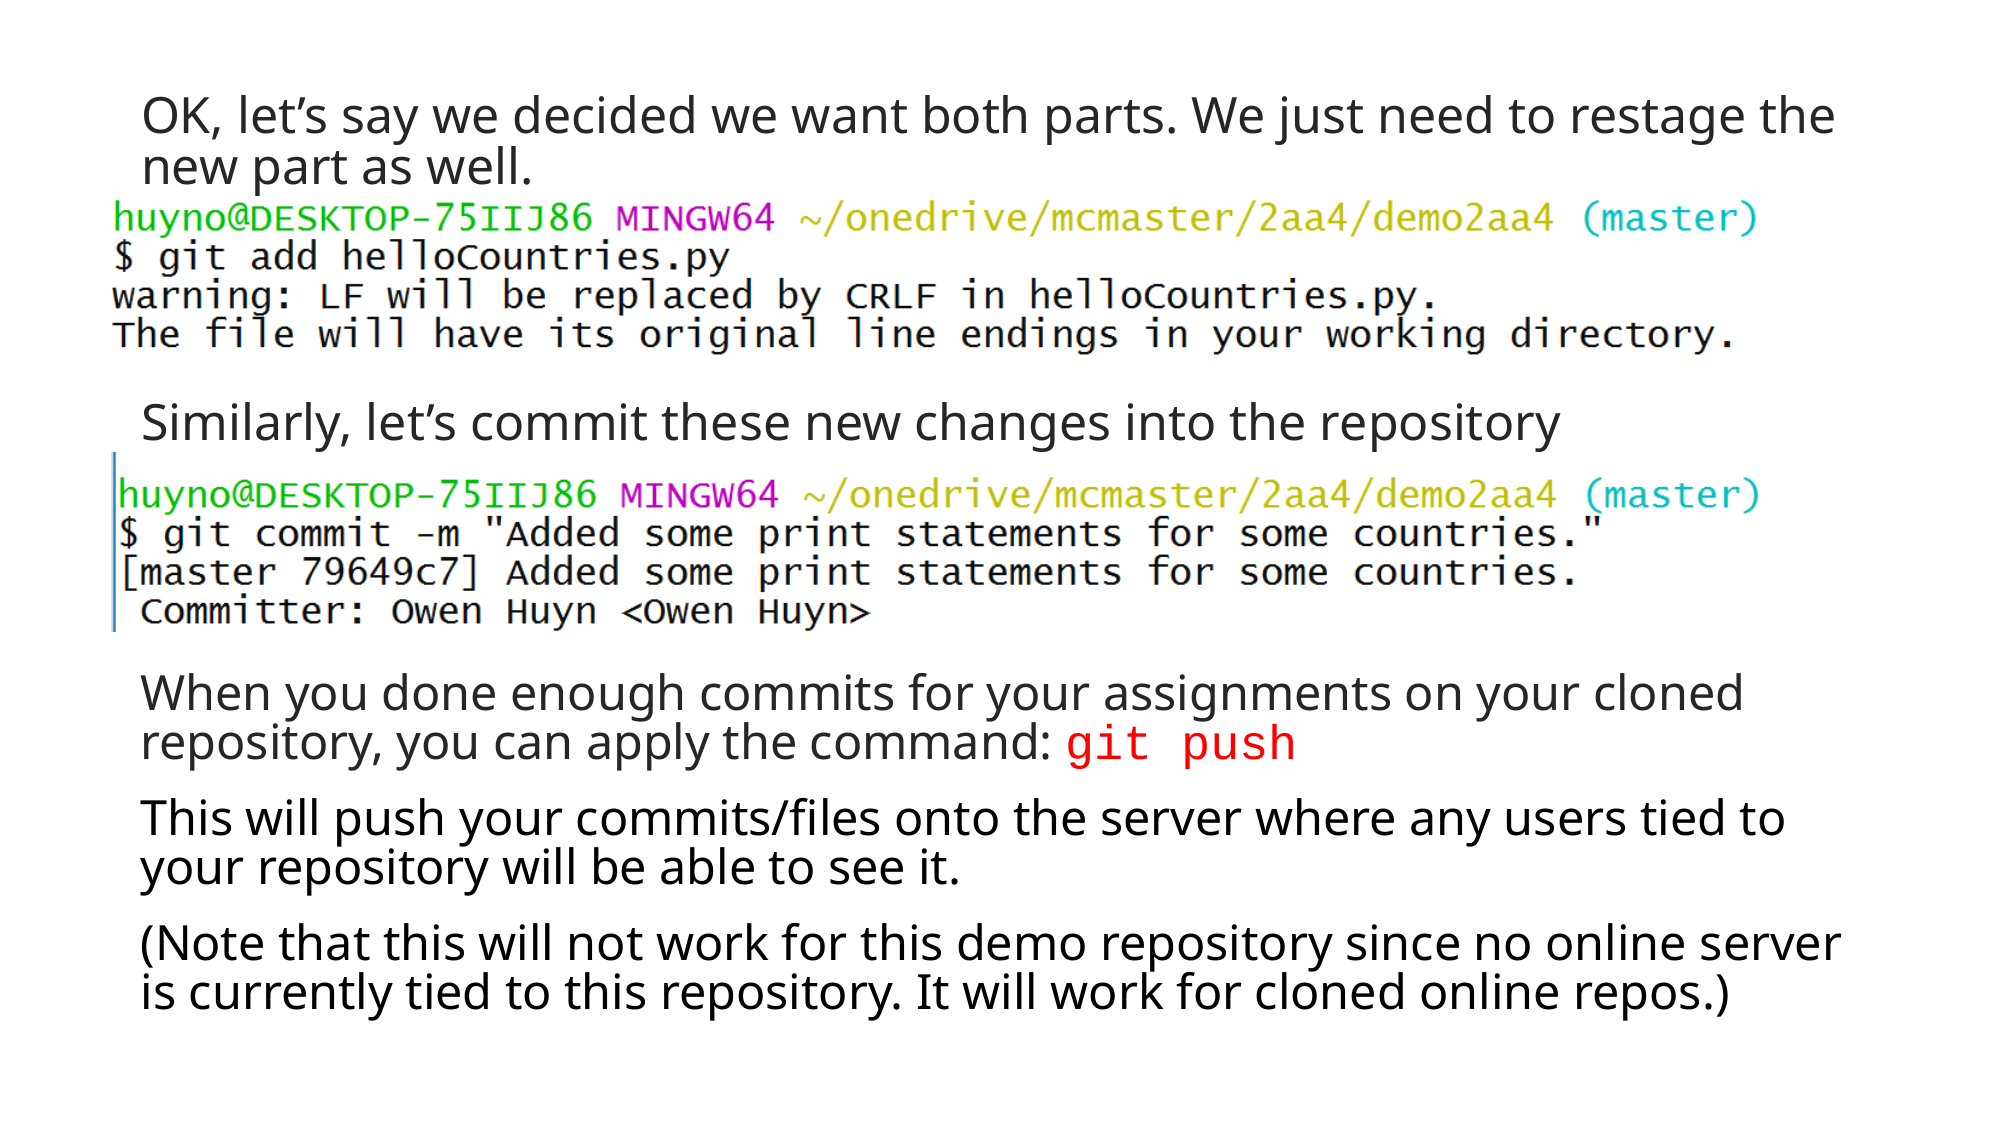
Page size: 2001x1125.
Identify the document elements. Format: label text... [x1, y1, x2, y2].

picture [110, 452, 1811, 632]
text_box When you done enough commits for your assignments on your cloned repository, you can apply the command: git push This will push your commits/files onto the server where any users tied to your repository will be able to see it. (Note that this will not work for this demo repository since no online server is currently tied to this repository. It will work for cloned online repos.) [111, 663, 1876, 1072]
picture [110, 187, 1776, 363]
text_box OK, let’s say we decided we want both parts. We just need to restage the new part as well. [111, 85, 1876, 206]
list Similarly, let’s commit these new changes into the repository [111, 392, 1876, 465]
